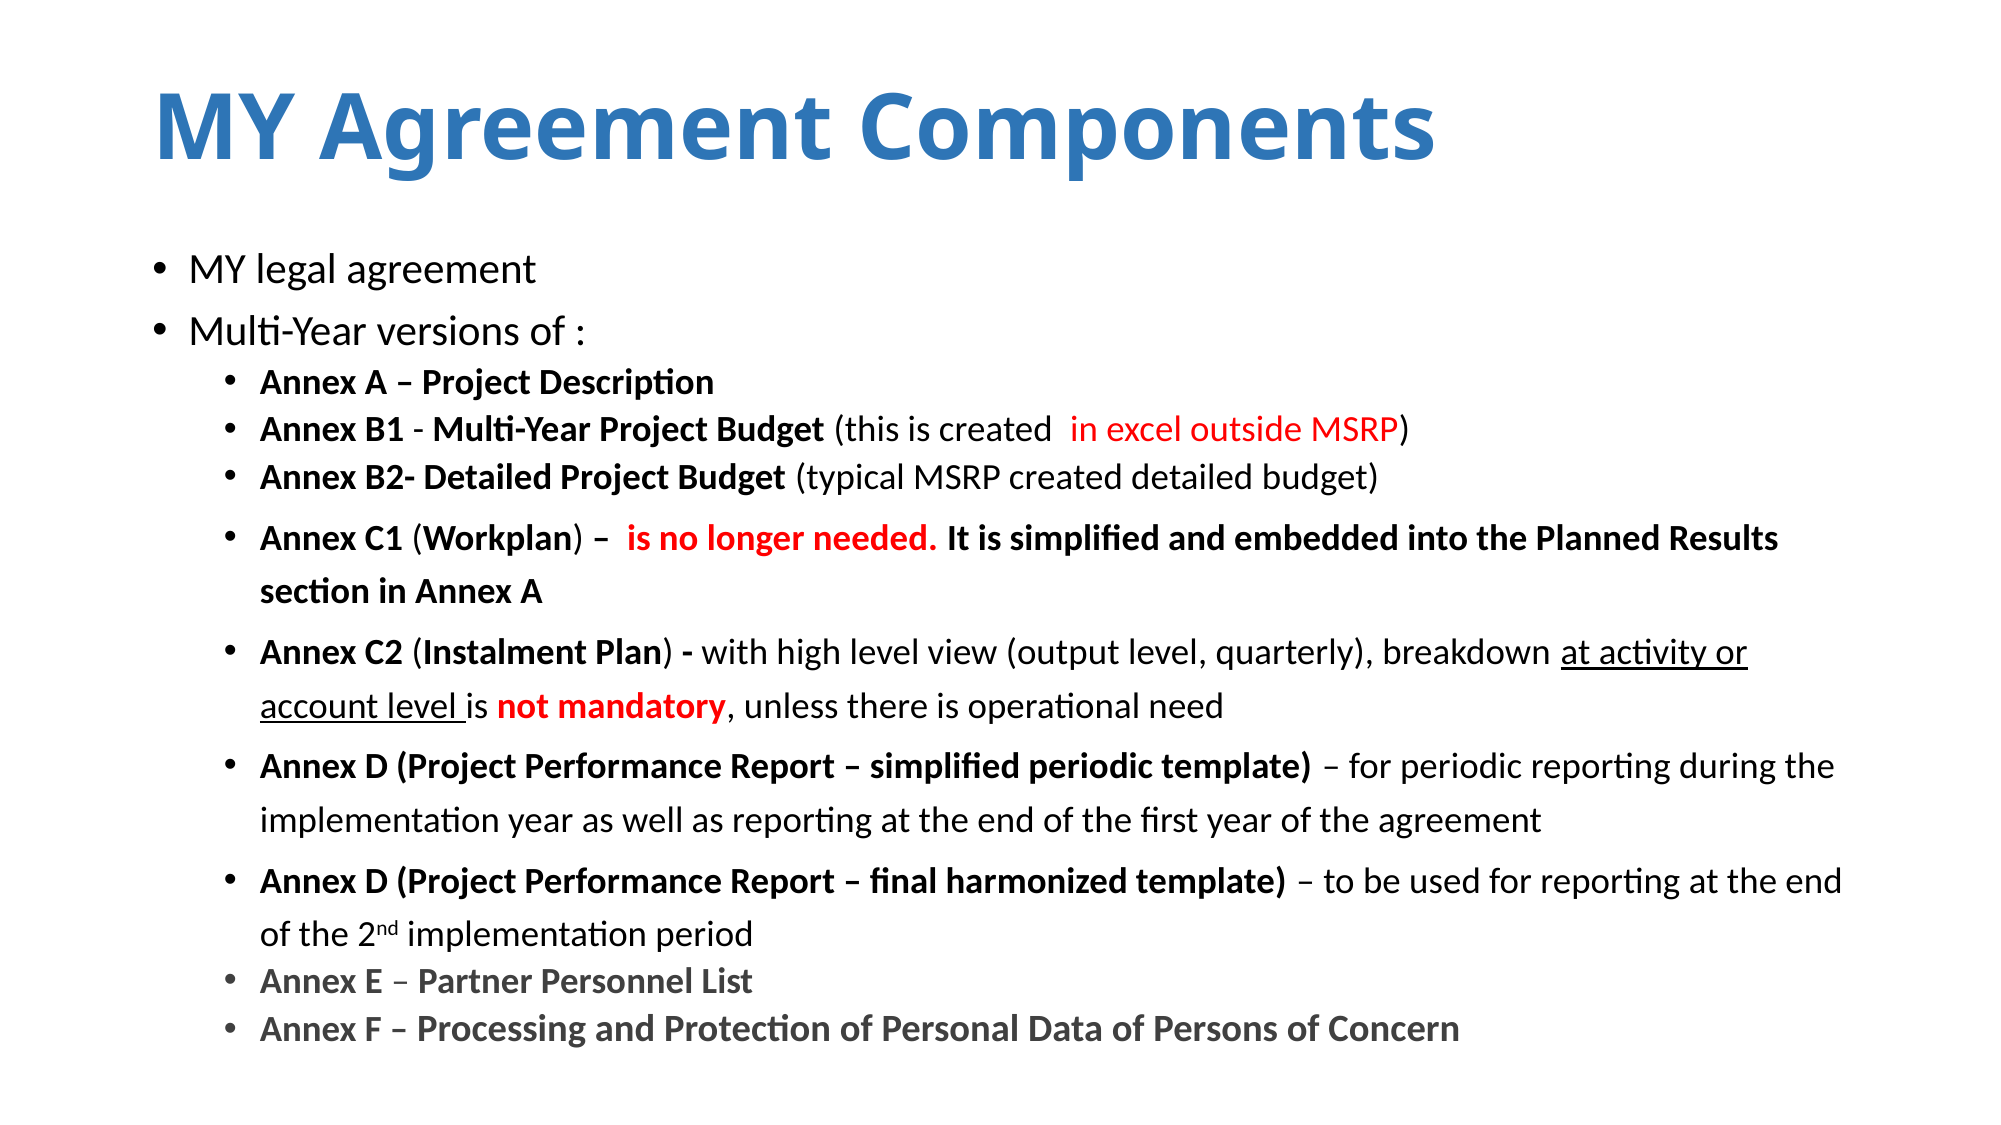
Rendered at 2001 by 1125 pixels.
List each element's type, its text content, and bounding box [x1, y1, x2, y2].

title MY Agreement Components [137, 21, 1863, 238]
list MY legal agreement Multi-Year versions of : Annex A – Project Description Annex B1 - Multi-Year Project Budget (this is created in excel outside MSRP) Annex B2- Detailed Project Budget (typical MSRP created detailed budget) Annex C1 (Workplan) – is no longer needed. It is simplified and embedded into the Planned Results section in Annex A Annex C2 (Instalment Plan) - with high level view (output level, quarterly), breakdown at activity or account level is not mandatory, unless there is operational need Annex D (Project Performance Report – simplified periodic template) – for periodic reporting during the implementation year as well as reporting at the end of the first year of the agreement Annex D (Project Performance Report – final harmonized template) – to be used for reporting at the end of the 2nd implementation period Annex E – Partner Personnel List Annex F – Processing and Protection of Personal Data of Persons of Concern [137, 238, 1863, 1067]
